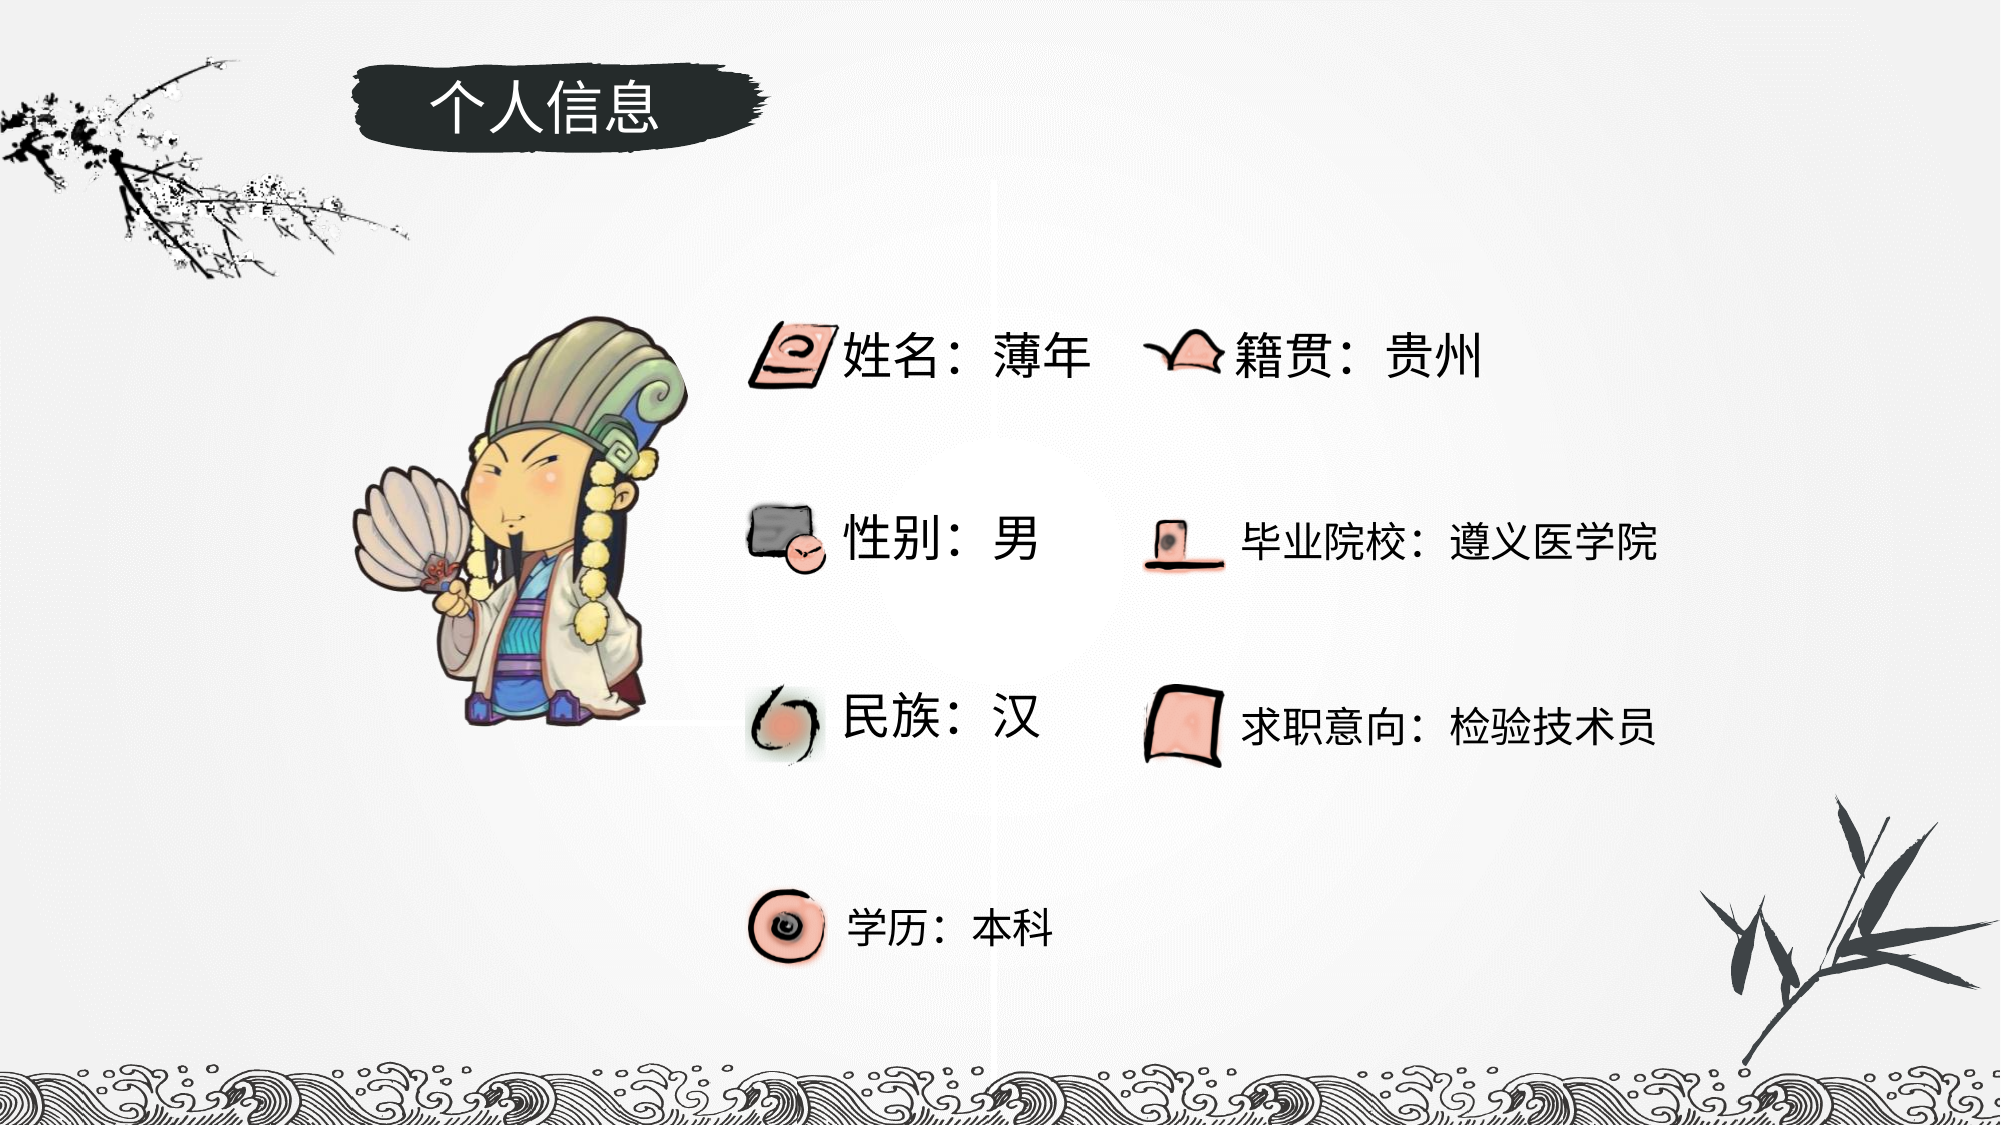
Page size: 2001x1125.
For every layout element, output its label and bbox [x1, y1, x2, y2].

text_box [0, 1061, 2000, 1125]
text_box [1142, 499, 1756, 582]
text_box [745, 672, 1136, 781]
picture [1850, 924, 1861, 939]
picture [0, 0, 2001, 1125]
text_box [744, 307, 1117, 403]
text_box [1142, 684, 1756, 768]
text_box [350, 60, 772, 154]
picture [1790, 986, 1799, 998]
text_box [1699, 793, 2000, 1061]
text_box [744, 885, 1141, 969]
picture [1837, 955, 1865, 963]
text_box [1142, 313, 1517, 397]
text_box [745, 495, 1137, 578]
